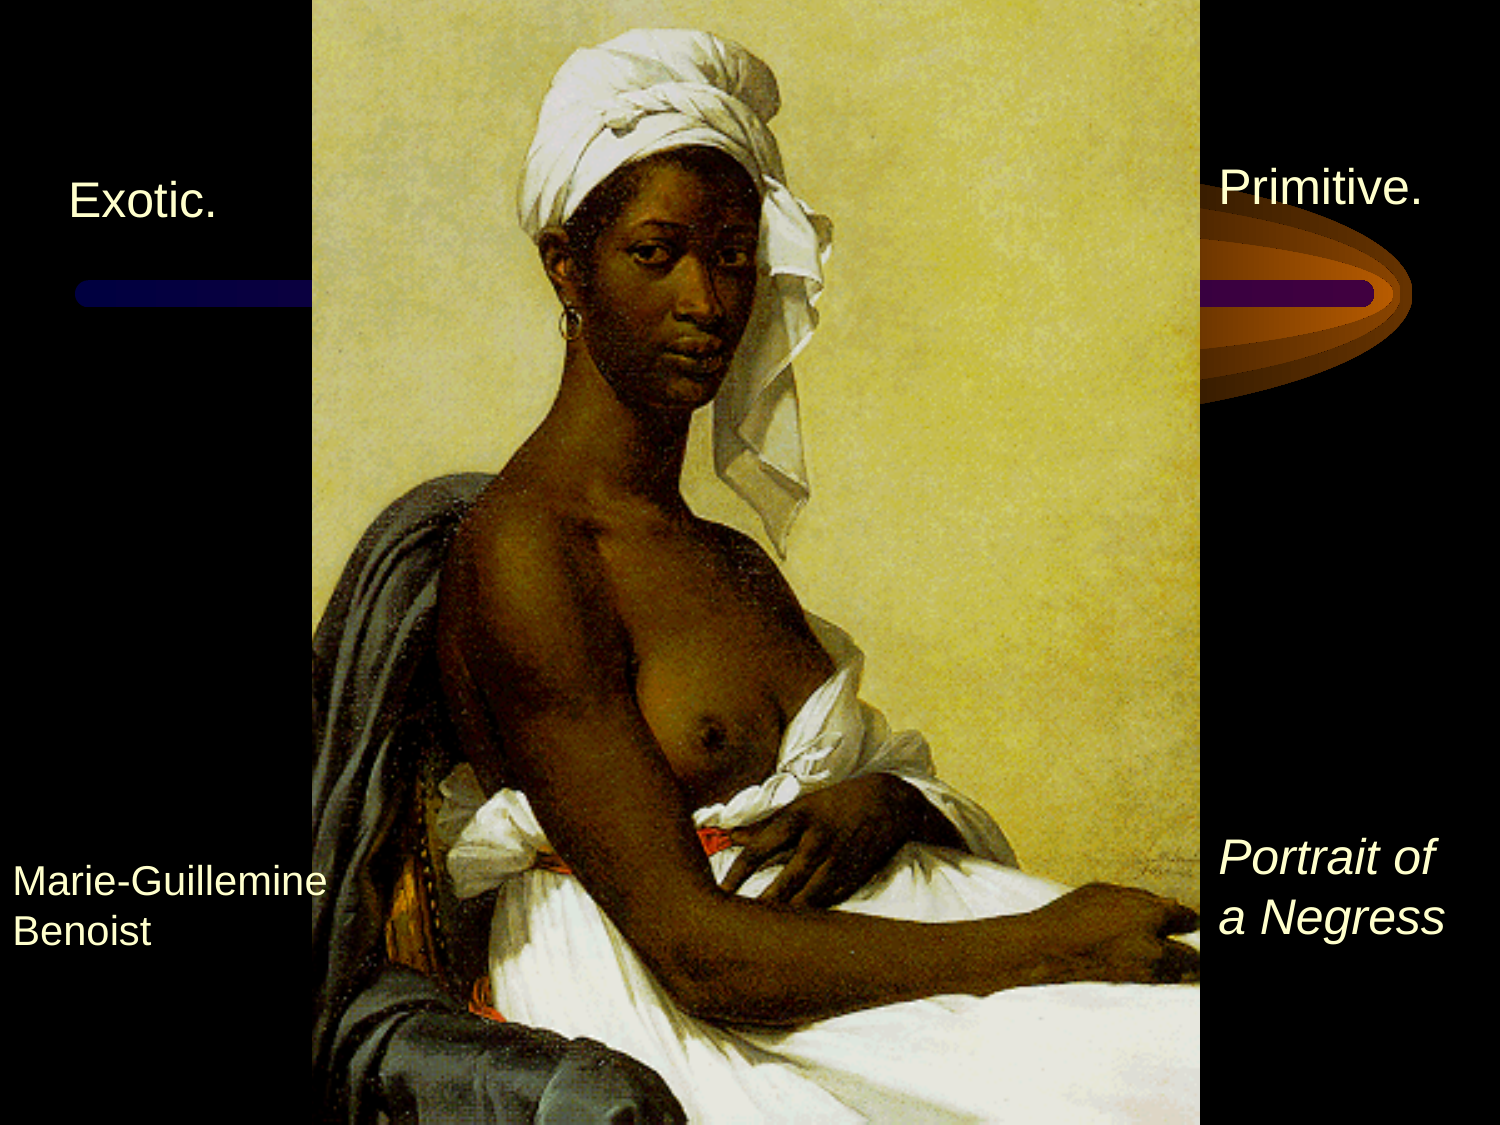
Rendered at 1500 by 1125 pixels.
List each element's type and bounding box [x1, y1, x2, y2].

picture [312, 962, 1201, 1125]
text_box [0, 147, 1463, 962]
picture [312, 0, 1201, 147]
